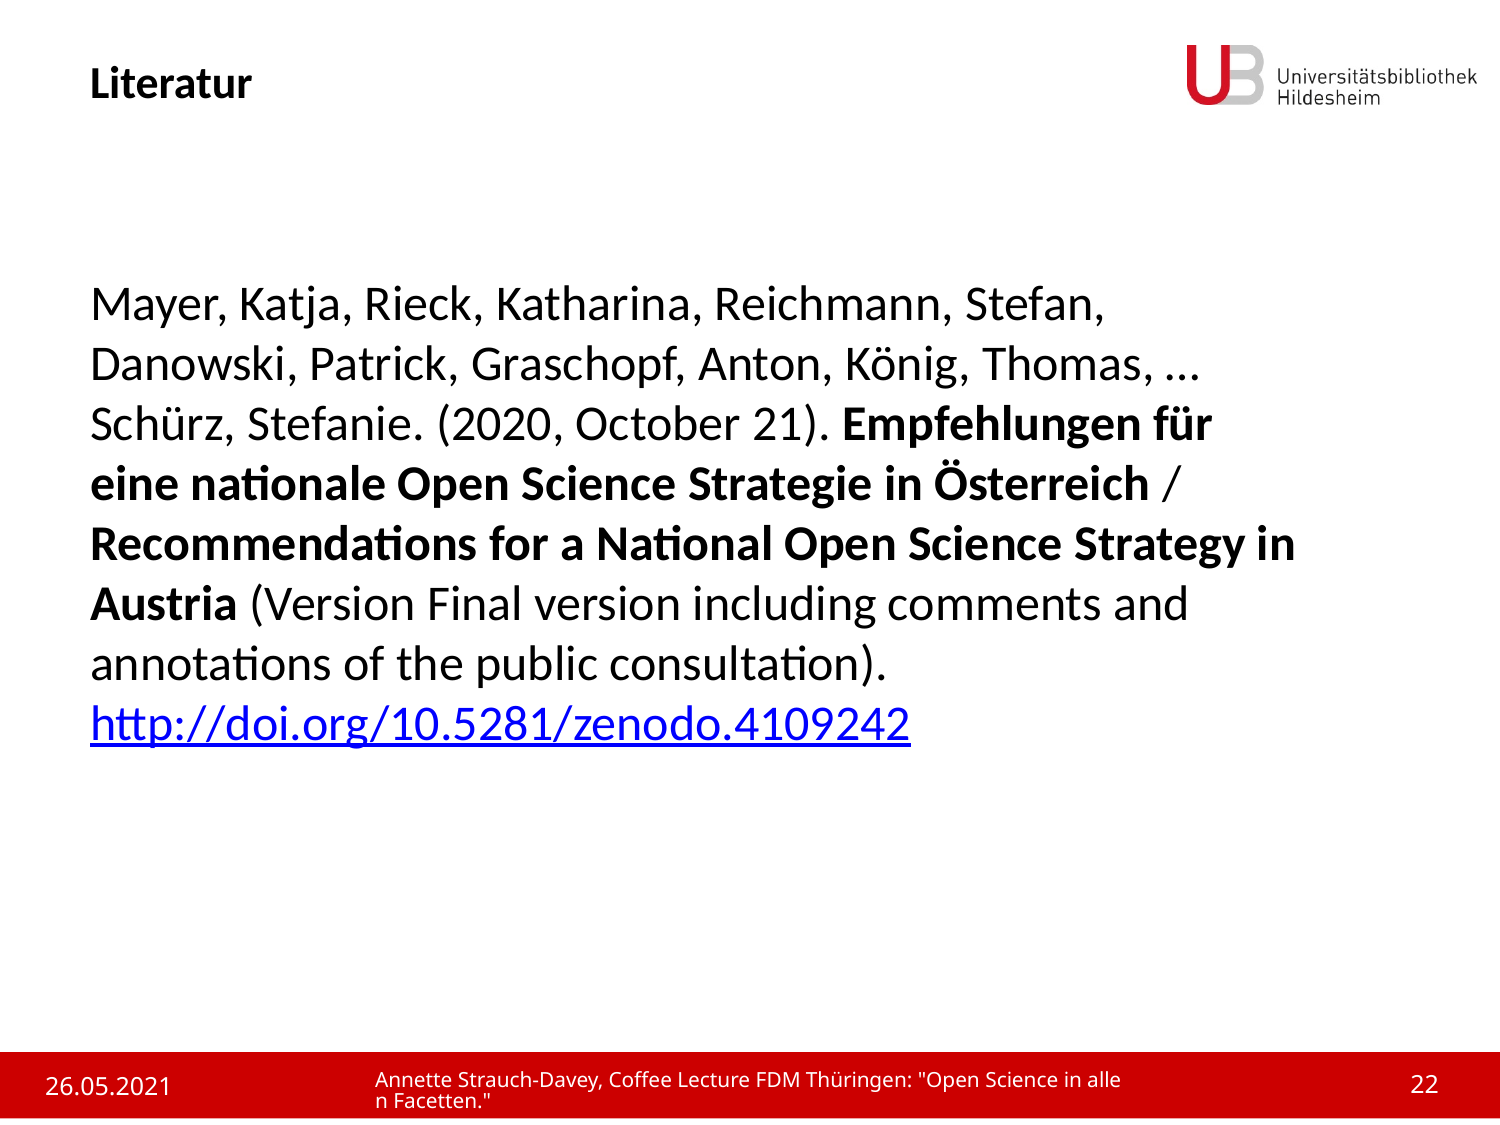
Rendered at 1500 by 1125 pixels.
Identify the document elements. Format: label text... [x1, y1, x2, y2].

picture [1317, 45, 1477, 105]
footer Annette Strauch-Davey, Coffee Lecture FDM Thüringen: "Open Science in allen Facetten." [360, 1055, 1140, 1106]
slide_number 22 [1227, 1055, 1454, 1116]
list Mayer, Katja, Rieck, Katharina, Reichmann, Stefan, Danowski, Patrick, Graschopf, Anton, König, Thomas, … Schürz, Stefanie. (2020, October 21). Empfehlungen für eine nationale Open Science Strategie in Österreich / Recommendations for a National Open Science Strategy in Austria (Version Final version including comments and annotations of the public consultation). http://doi.org/10.5281/zenodo.4109242 [75, 262, 1317, 1005]
title Literatur [75, 45, 1317, 233]
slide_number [30, 1055, 585, 1116]
